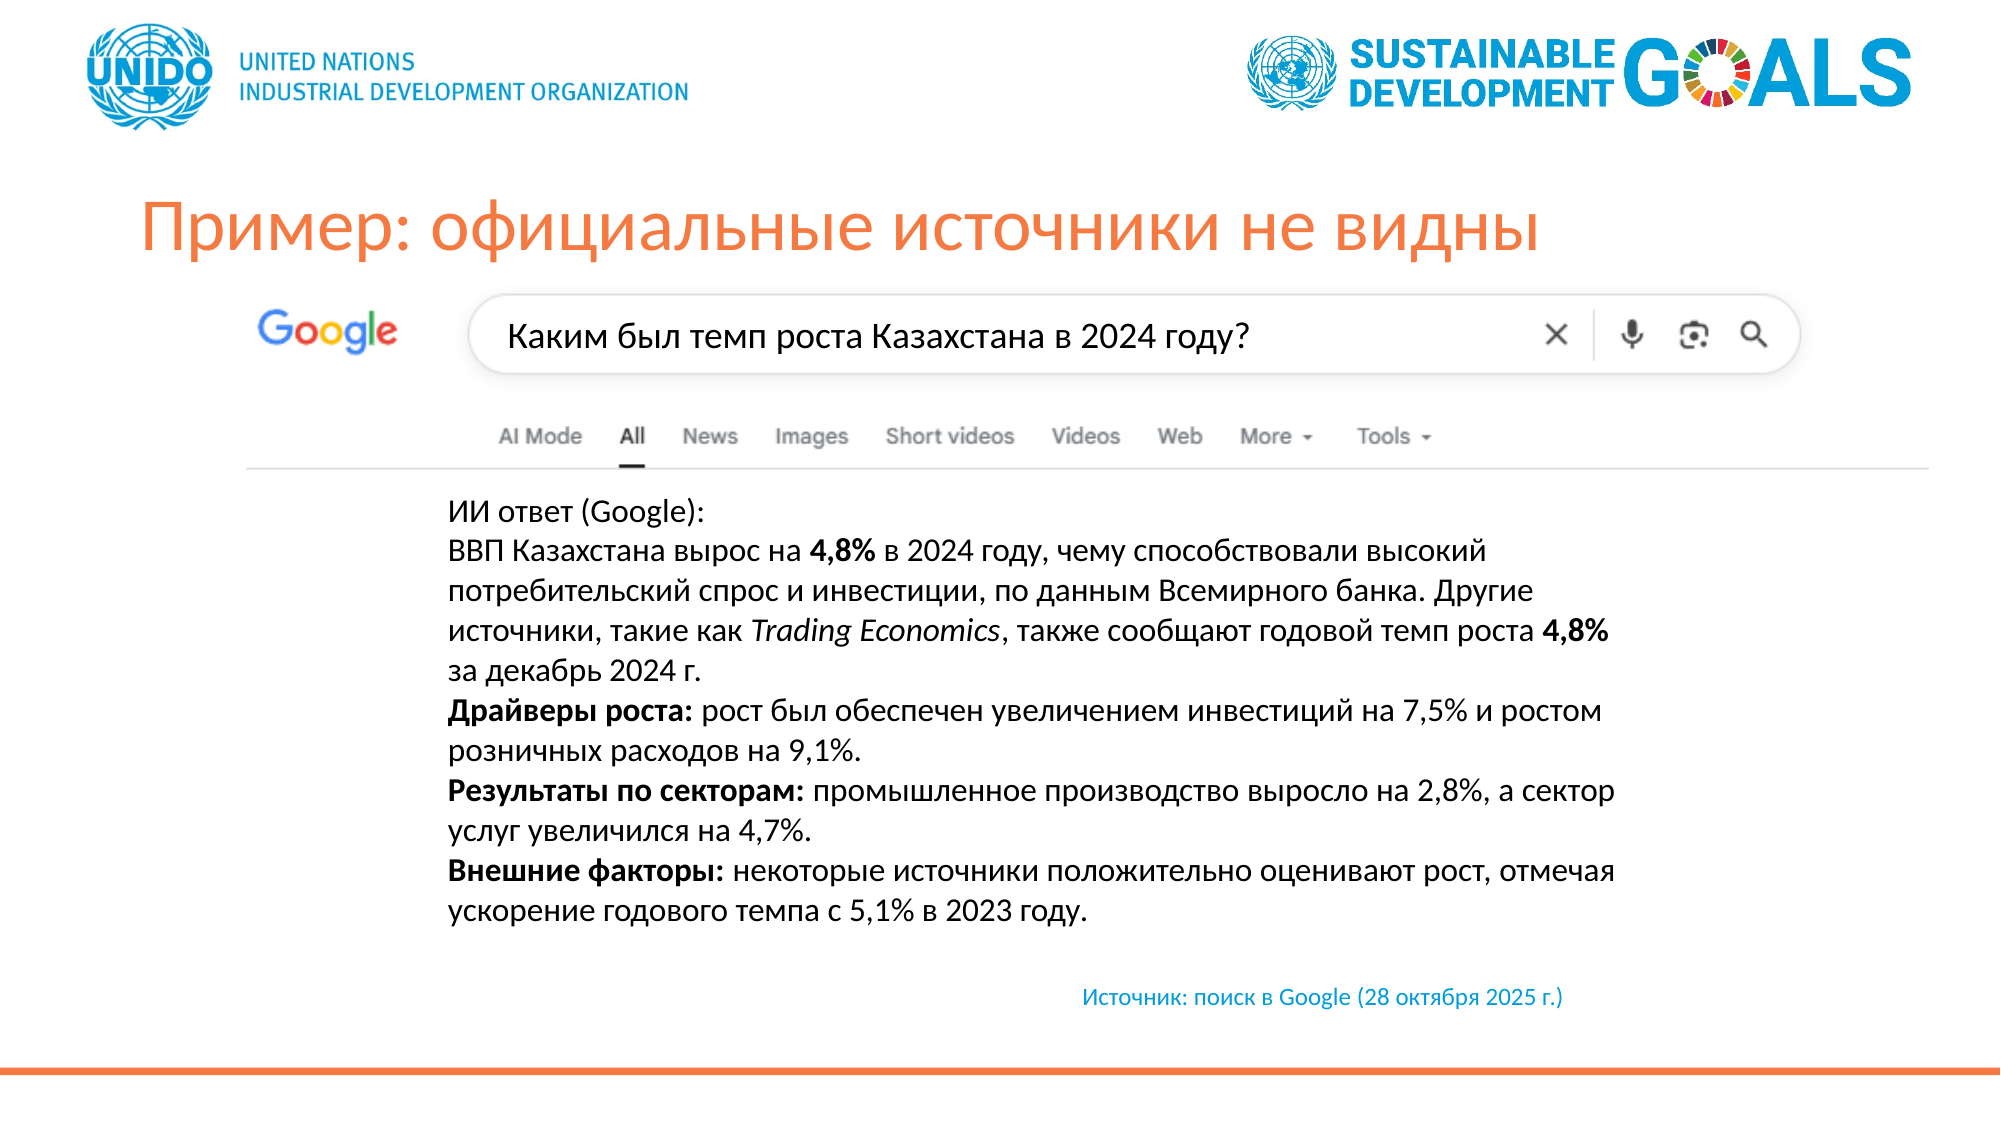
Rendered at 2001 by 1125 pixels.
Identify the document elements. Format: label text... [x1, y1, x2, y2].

text_box ИИ ответ (Google): ВВП Казахстана вырос на 4,8% в 2024 году, чему способствовали высокий потребительский спрос и инвестиции, по данным Всемирного банка. Другие источники, такие как Trading Economics, также сообщают годовой темп роста 4,8% за декабрь 2024 г. Драйверы роста: рост был обеспечен увеличением инвестиций на 7,5% и ростом розничных расходов на 9,1%. Результаты по секторам: промышленное производство выросло на 2,8%, а сектор услуг увеличился на 4,7%. Внешние факторы: некоторые источники положительно оценивают рост, отмечая ускорение годового темпа с 5,1% в 2023 году. [433, 482, 477, 976]
picture [1502, 991, 1508, 999]
title Пример: официальные источники не видны [125, 178, 1872, 348]
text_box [72, 0, 1930, 149]
text_box ИИ ответ (Google): ВВП Казахстана вырос на 4,8% в 2024 году, чему способствовали высокий потребительский спрос и инвестиции, по данным Всемирного банка. Другие источники, такие как Trading Economics, также сообщают годовой темп роста 4,8% за декабрь 2024 г. Драйверы роста: рост был обеспечен увеличением инвестиций на 7,5% и ростом розничных расходов на 9,1%. Результаты по секторам: промышленное производство выросло на 2,8%, а сектор услуг увеличился на 4,7%. Внешние факторы: некоторые источники положительно оценивают рост, отмечая ускорение годового темпа с 5,1% в 2023 году. [1520, 482, 1644, 976]
picture [246, 275, 1929, 999]
text_box [0, 1067, 2000, 1076]
list Источник: поиск в Google (28 октября 2025 г.) [1055, 976, 1580, 1022]
